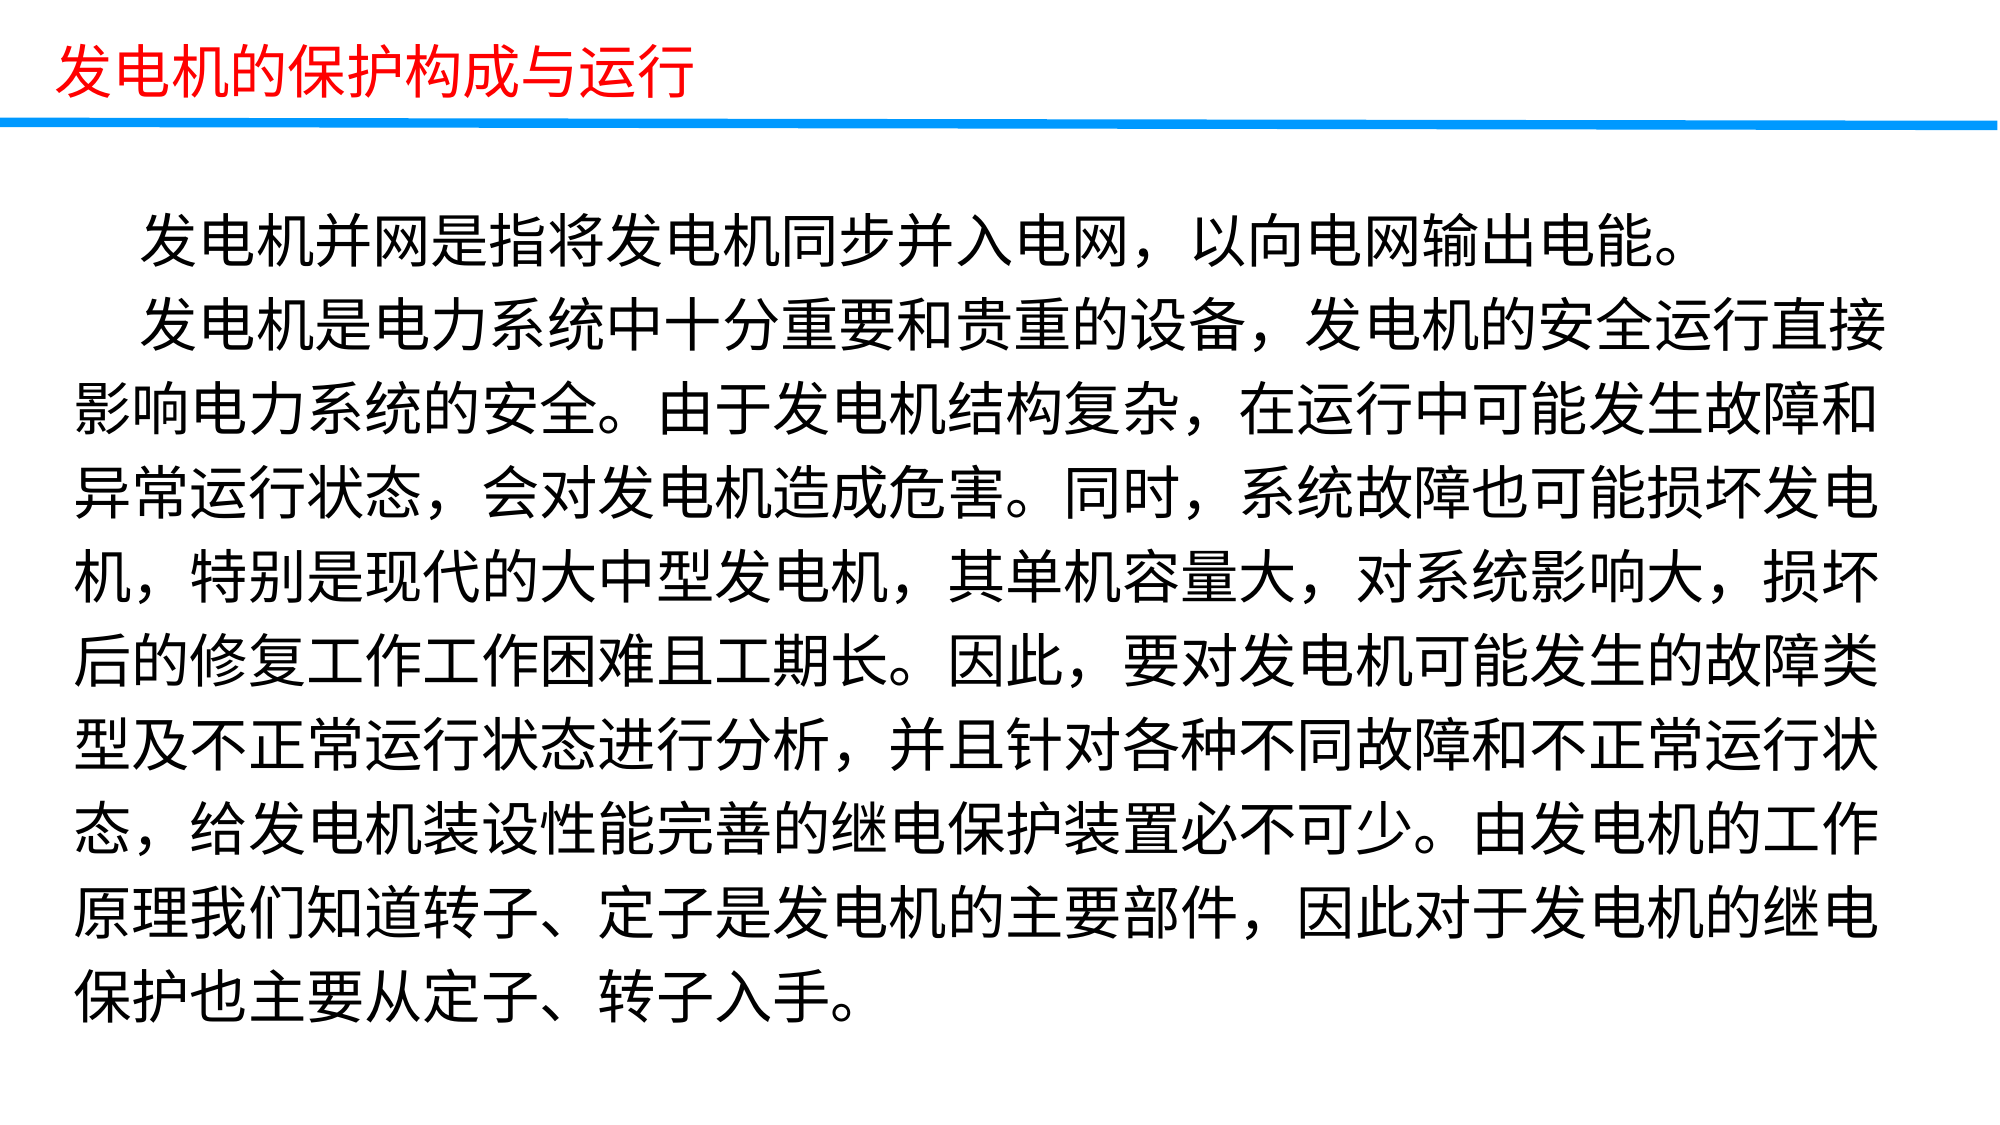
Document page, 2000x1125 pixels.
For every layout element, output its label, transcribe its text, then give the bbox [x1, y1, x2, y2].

text_box 发电机的保护构成与运行 [40, 27, 894, 121]
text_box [0, 122, 1998, 126]
text_box 发电机并网是指将发电机同步并入电网，以向电网输出电能。 发电机是电力系统中十分重要和贵重的设备，发电机的安全运行直接影响电力系统的安全。由于发电机结构复杂，在运行中可能发生故障和异常运行状态，会对发电机造成危害。同时，系统故障也可能损坏发电机，特别是现代的大中型发电机，其单机容量大，对系统影响大，损坏后的修复工作工作困难且工期长。因此，要对发电机可能发生的故障类型及不正常运行状态进行分析，并且针对各种不同故障和不正常运行状态，给发电机装设性能完善的继电保护装置必不可少。由发电机的工作原理我们知道转子、定子是发电机的主要部件，因此对于发电机的继电保护也主要从定子、转子入手。 [58, 183, 1941, 1038]
